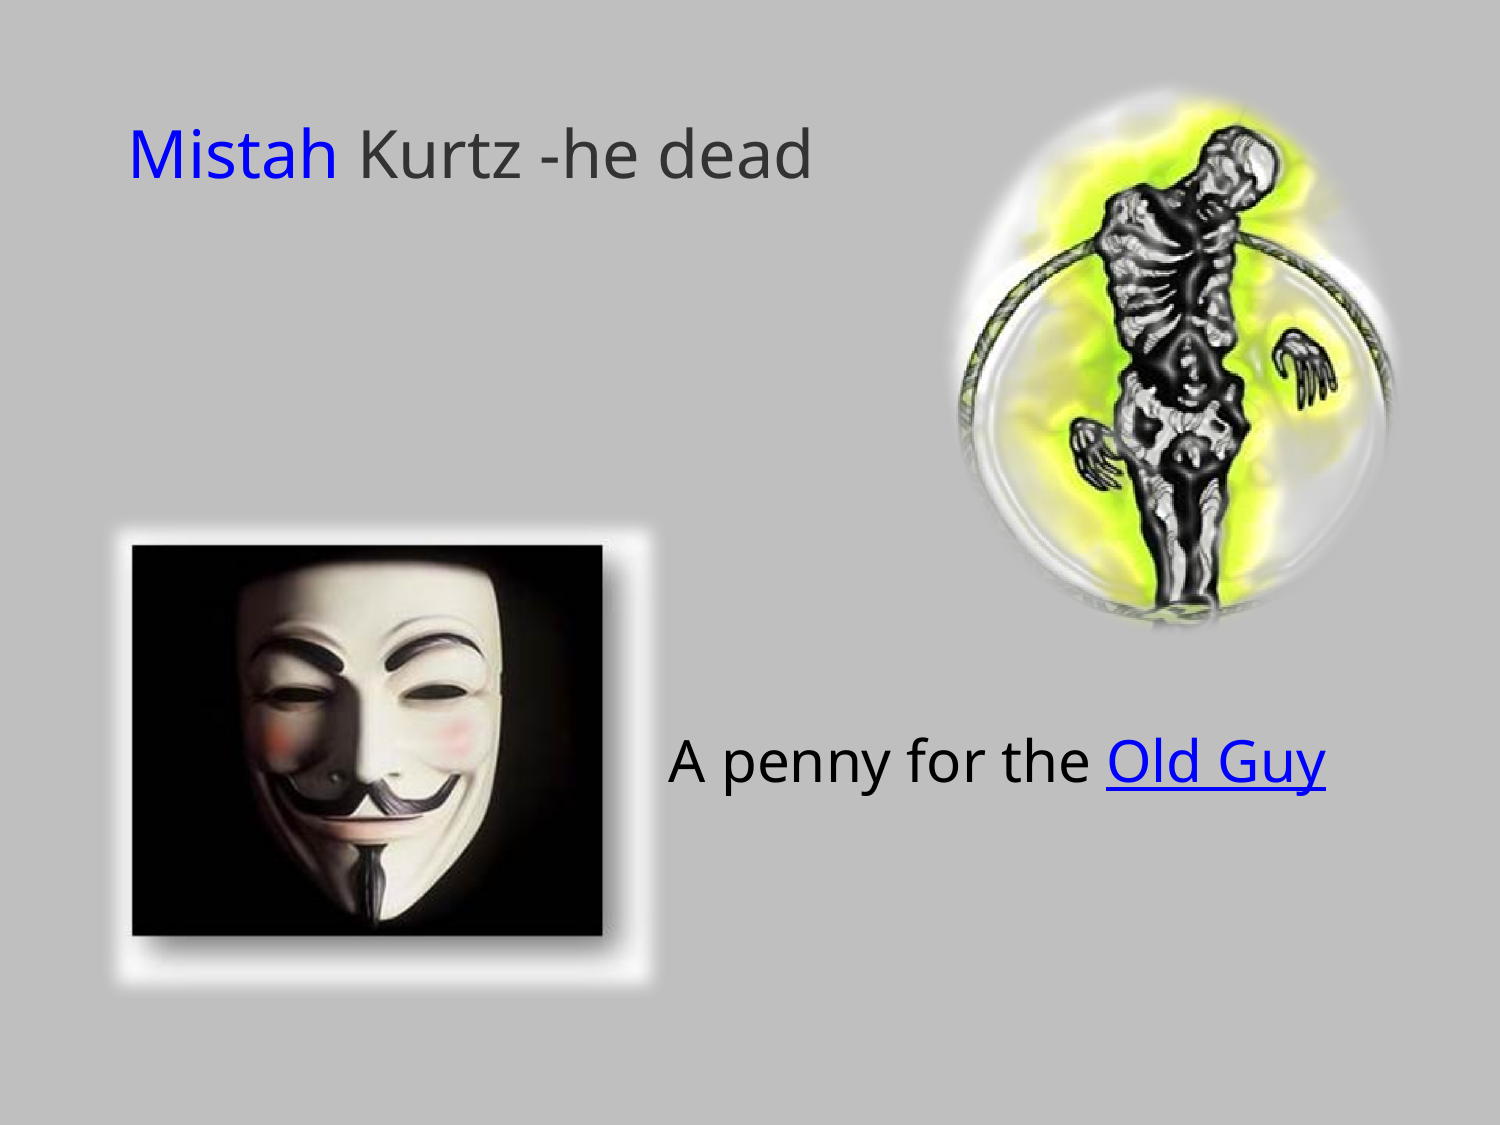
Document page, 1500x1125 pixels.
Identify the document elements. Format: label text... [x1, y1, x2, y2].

text_box A penny for the Old Guy [671, 716, 1342, 811]
picture [99, 512, 668, 1002]
picture [937, 74, 1408, 638]
text_box Mistah Kurtz -he dead [112, 104, 830, 210]
